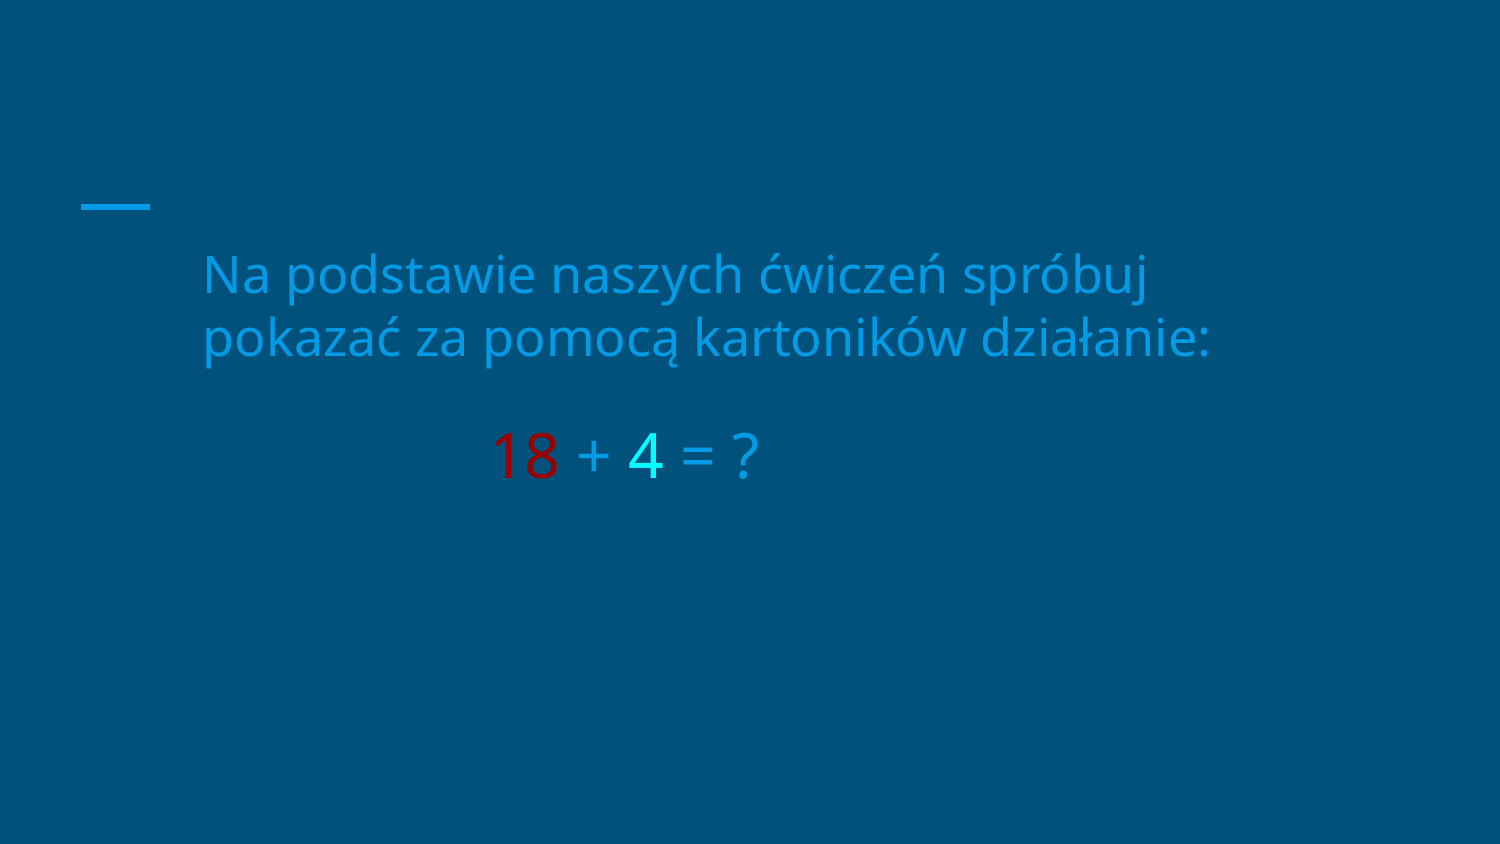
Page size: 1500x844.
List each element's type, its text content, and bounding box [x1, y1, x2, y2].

text_box Na podstawie naszych ćwiczeń spróbuj pokazać za pomocą kartoników działanie: 18 + 4 = ? [187, 226, 1326, 526]
